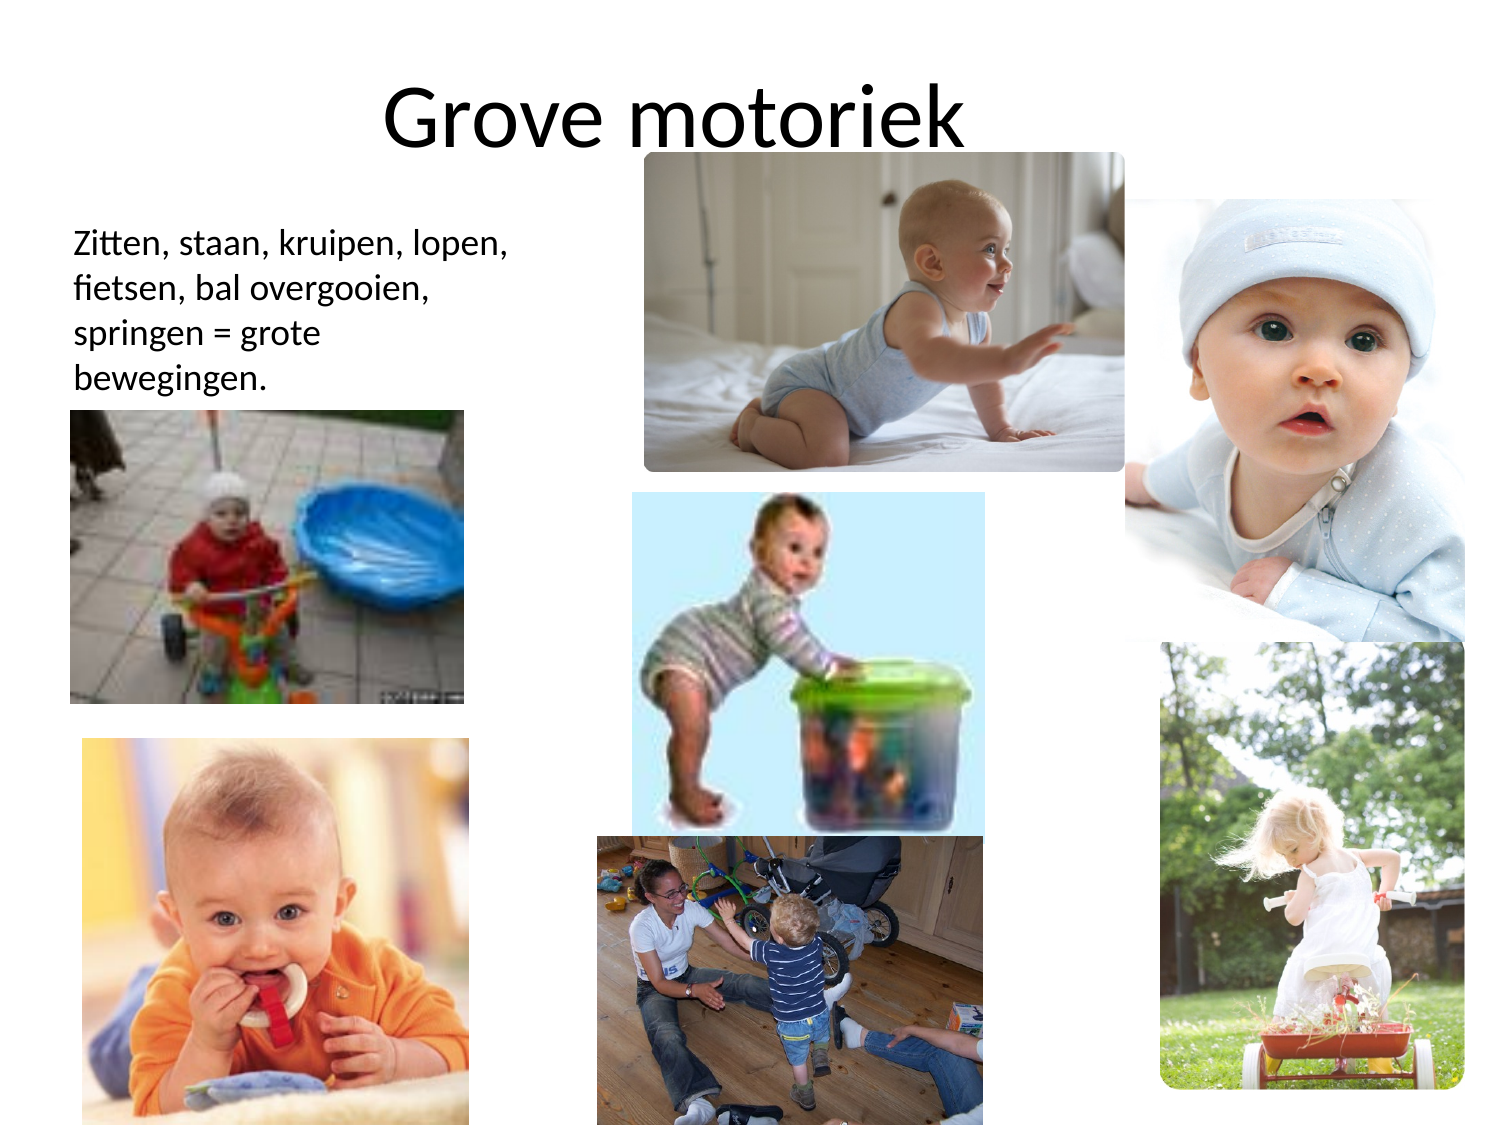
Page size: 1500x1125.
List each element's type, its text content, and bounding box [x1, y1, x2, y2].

picture [644, 152, 1466, 1090]
picture [597, 491, 985, 1125]
picture [70, 409, 464, 705]
text_box Zitten, staan, kruipen, lopen, fietsen, bal overgooien, springen = grote bewegingen. [58, 210, 528, 406]
picture [81, 737, 469, 1125]
title Grove motoriek [0, 45, 1350, 176]
